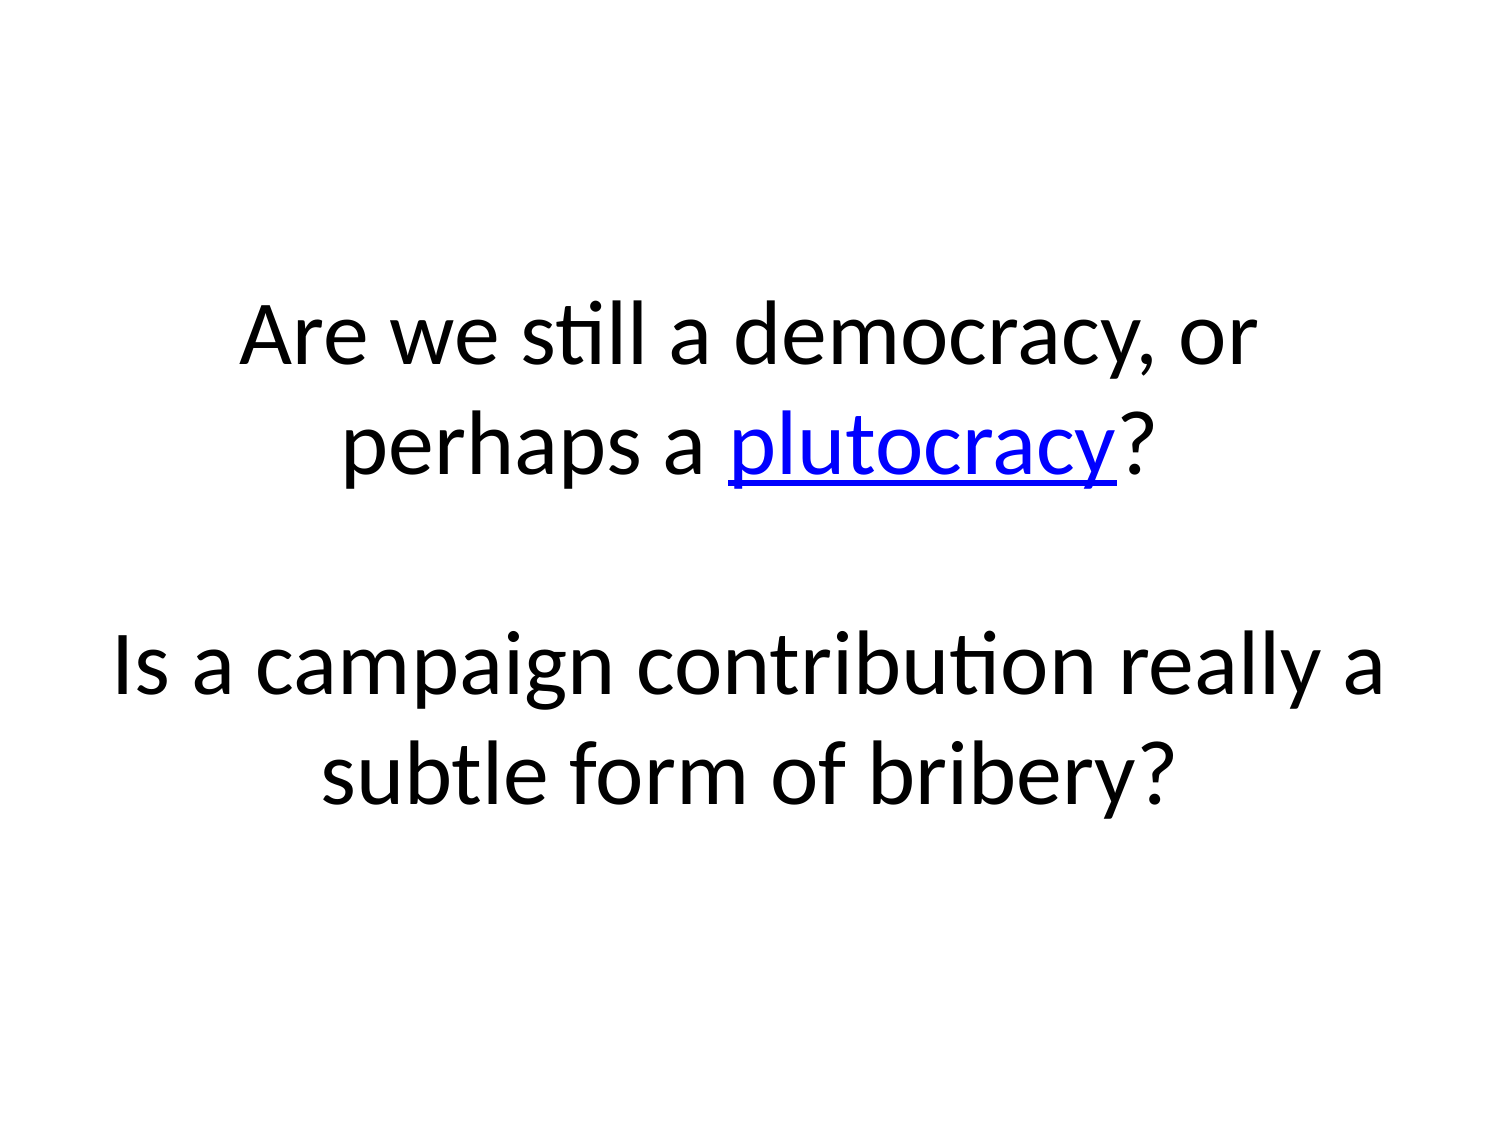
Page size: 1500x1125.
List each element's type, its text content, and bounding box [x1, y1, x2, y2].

title Are we still a democracy, or perhaps a plutocracy? Is a campaign contribution really a subtle form of bribery? [74, 44, 1426, 1051]
